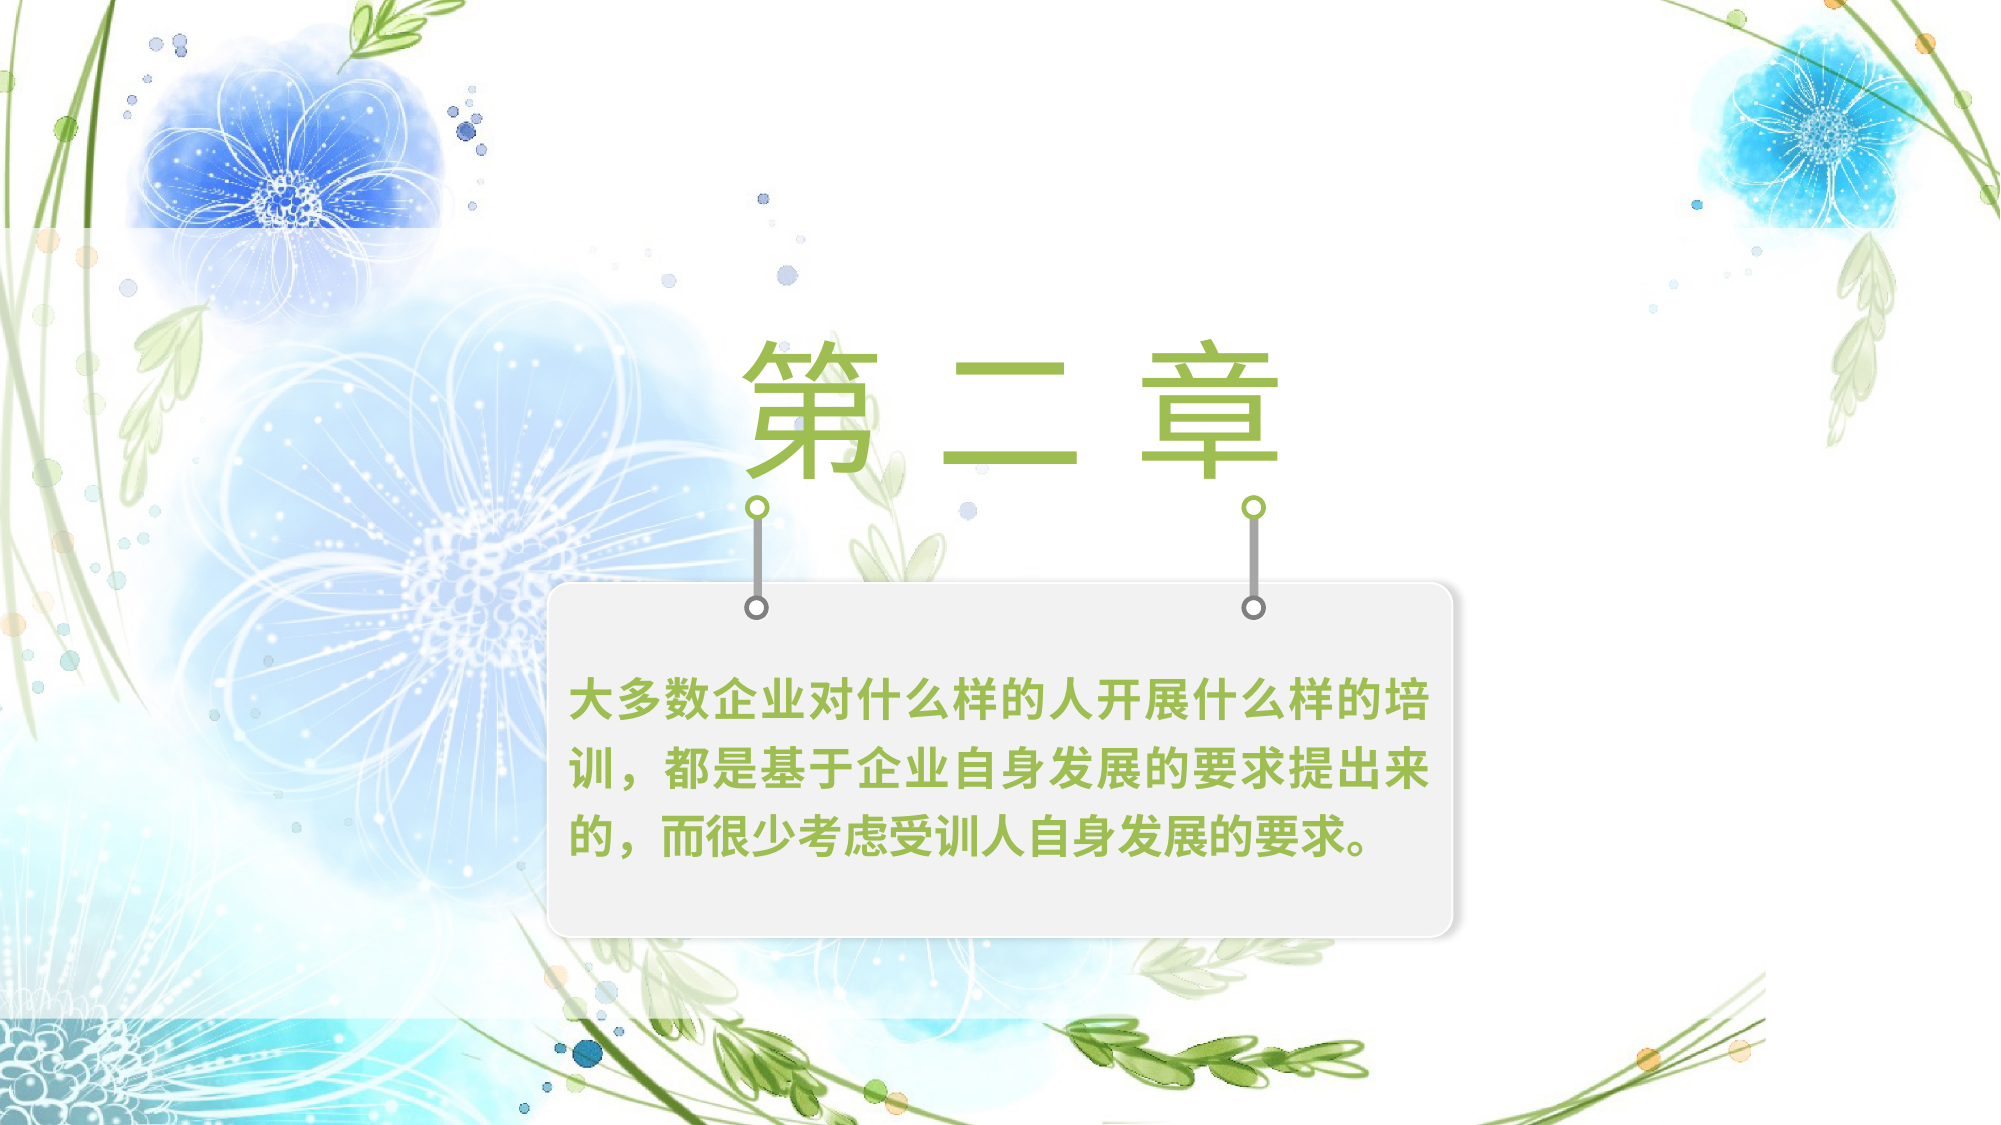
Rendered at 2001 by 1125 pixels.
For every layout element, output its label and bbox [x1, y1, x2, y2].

picture [0, 0, 2000, 227]
text_box [0, 227, 2000, 1020]
text_box [547, 309, 1453, 937]
picture [0, 1020, 1766, 1125]
